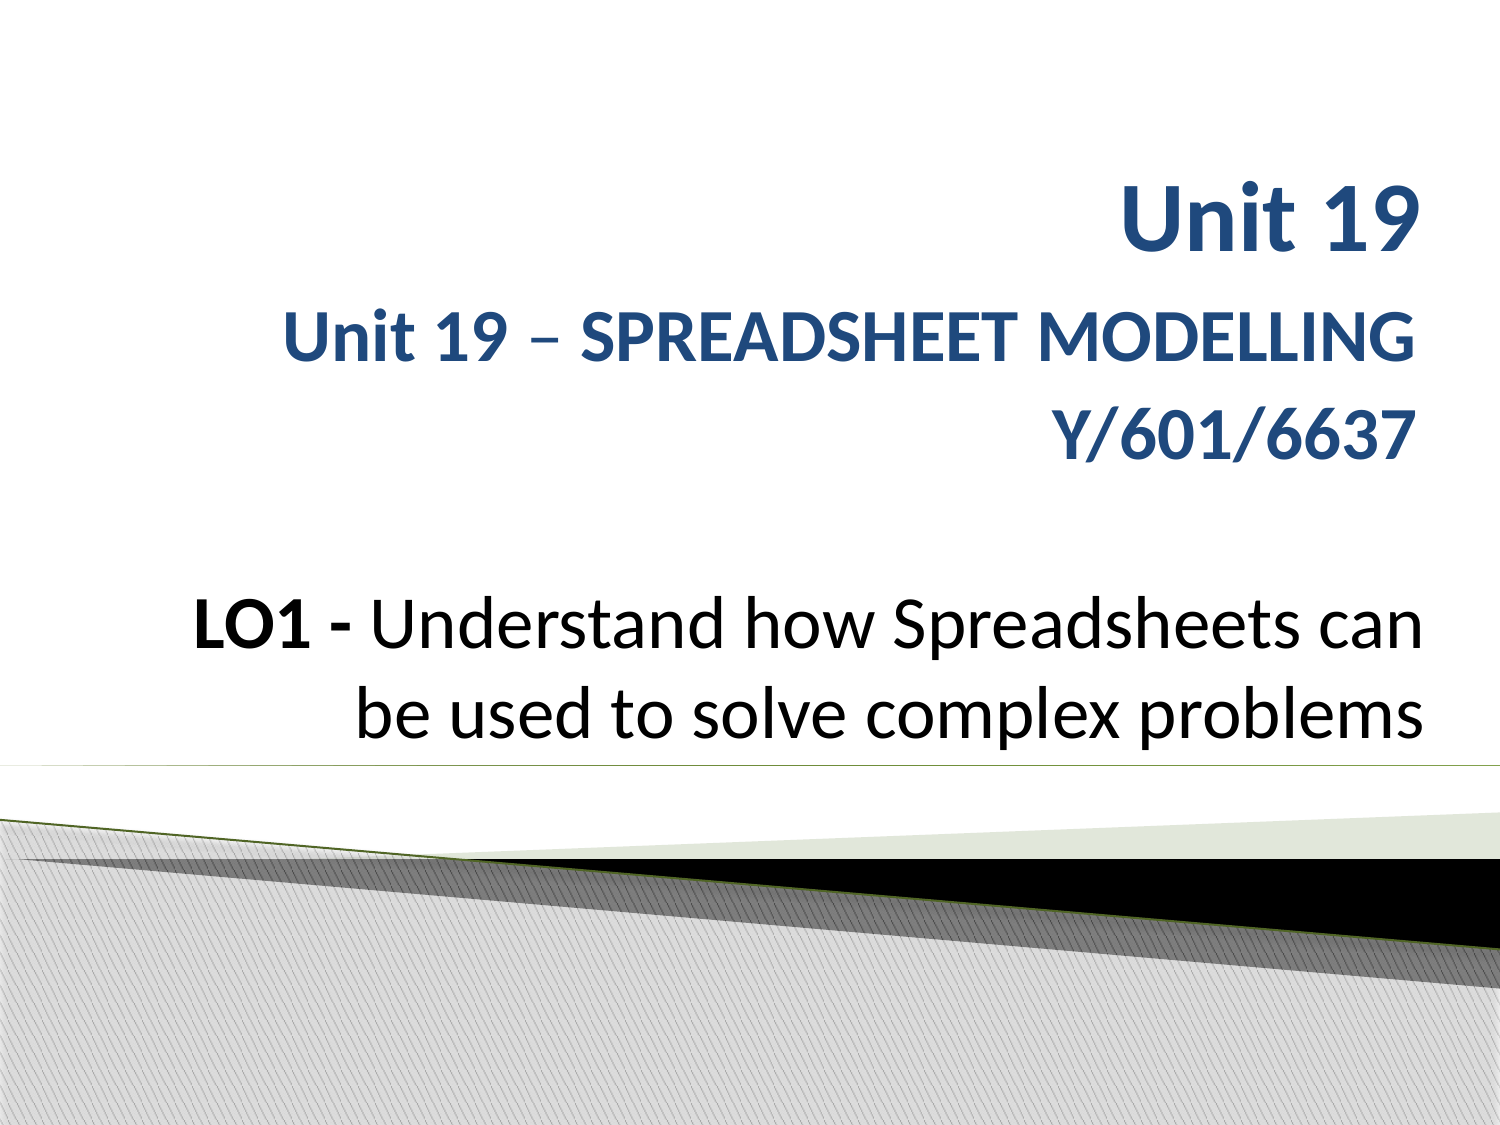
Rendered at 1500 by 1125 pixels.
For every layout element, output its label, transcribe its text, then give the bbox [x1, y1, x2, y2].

subtitle Unit 19 – SPREADSHEET MODELLING Y/601/6637 [177, 278, 1453, 529]
picture [5, 859, 1500, 989]
title Unit 19 [161, 78, 1437, 279]
text_box LO1 - Understand how Spreadsheets can be used to solve complex problems [178, 566, 1458, 762]
